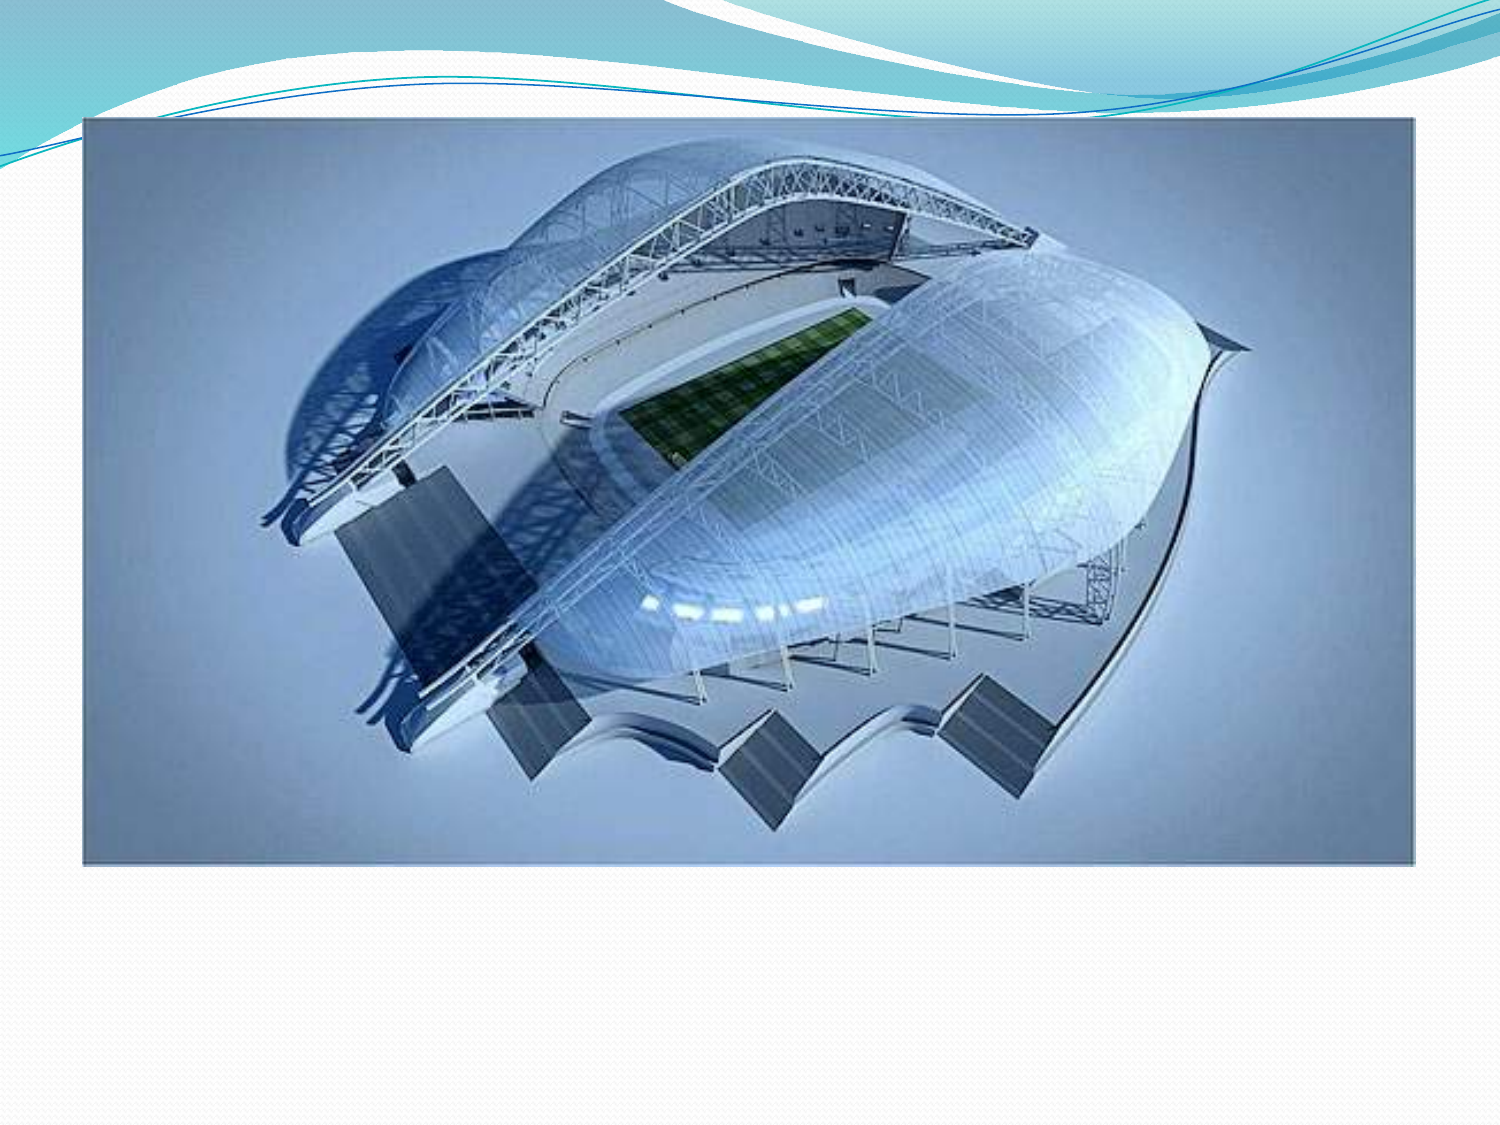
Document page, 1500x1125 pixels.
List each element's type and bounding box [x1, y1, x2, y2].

picture [81, 116, 1417, 868]
